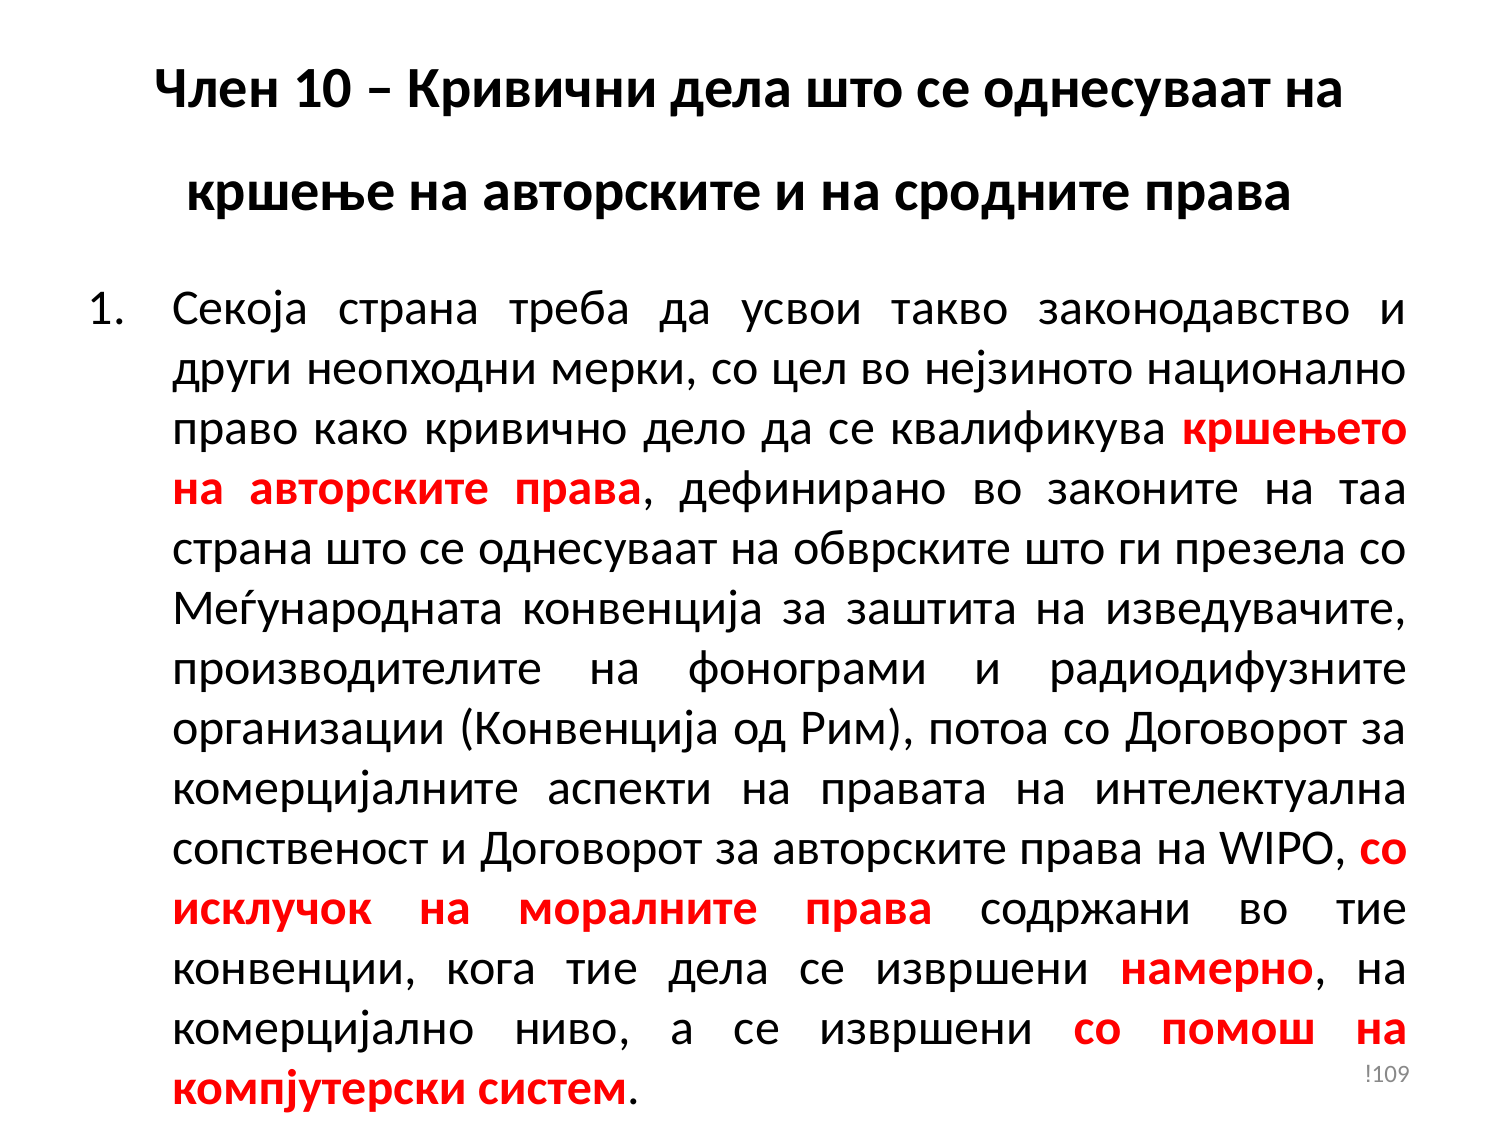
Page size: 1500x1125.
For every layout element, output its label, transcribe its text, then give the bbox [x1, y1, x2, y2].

title Член 10 – Кривични дела што се однесуваат на кршење на авторските и на сродните права [75, 45, 1425, 233]
list Секоја страна треба да усвои такво законодавство и други неопходни мерки, со цел во нејзиното национално право како кривично дело да се квалификува кршењето на авторските права, дефинирано во законите на таа страна што се однесуваат на обврските што ги презела со Меѓународната конвенција за заштита на изведувачите, производителите на фонограми и радиодифузните организации (Конвенција од Рим), потоа со Договорот за комерцијалните аспекти на правата на интелектуална сопственост и Договорот за авторските права на WIPO, со исклучок на моралните права содржани во тие конвенции, кога тие дела се извршени намерно, на комерцијално ниво, а се извршени со помош на компјутерски систем. [72, 267, 1423, 1010]
slide_number !109 [1074, 1042, 1425, 1103]
